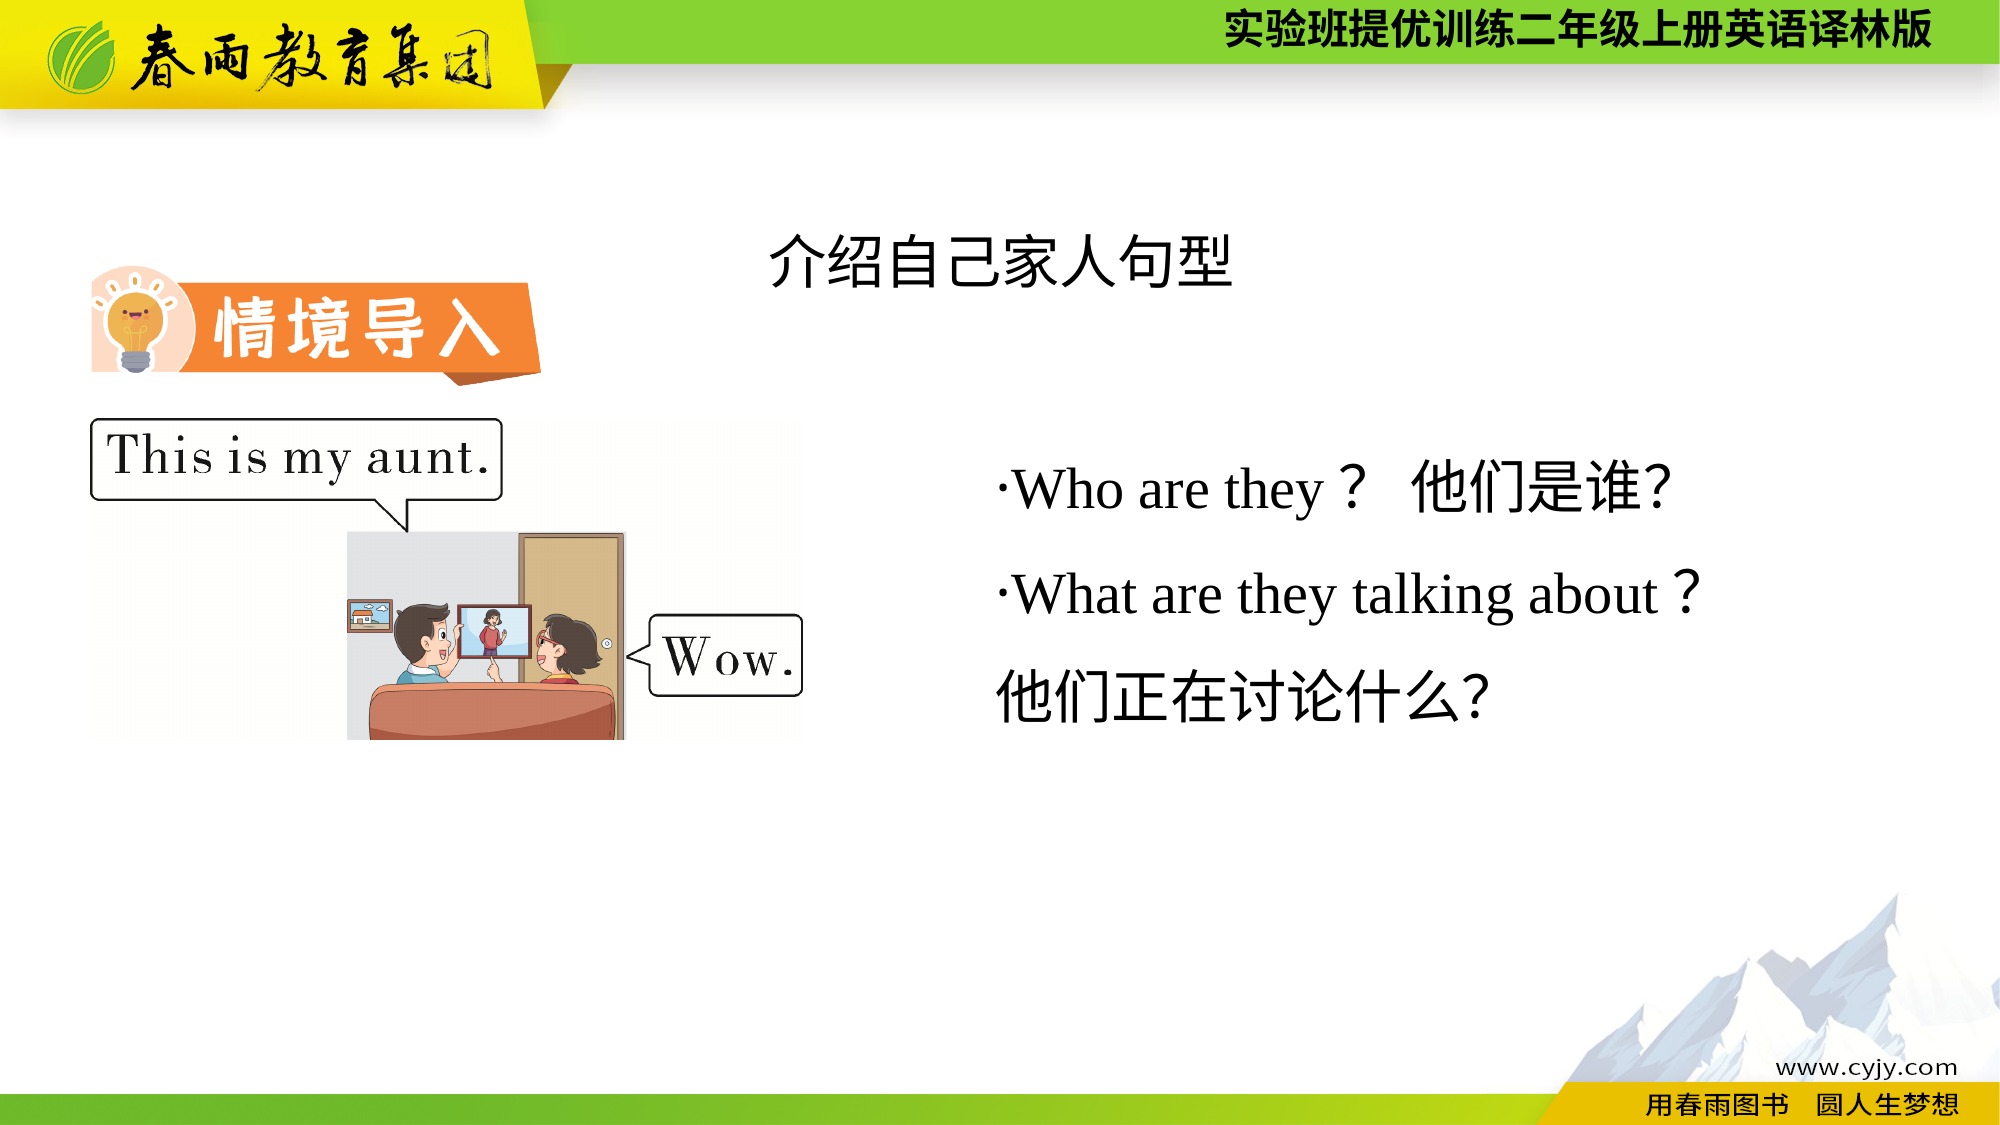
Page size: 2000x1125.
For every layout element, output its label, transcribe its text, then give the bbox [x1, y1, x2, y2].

picture [0, 0, 2000, 1125]
text_box ·Who are they？ 他们是谁？ ·What are they talking about？ 他们正在讨论什么？ [980, 408, 1780, 738]
list 介绍自己家人句型 [59, 183, 1944, 291]
